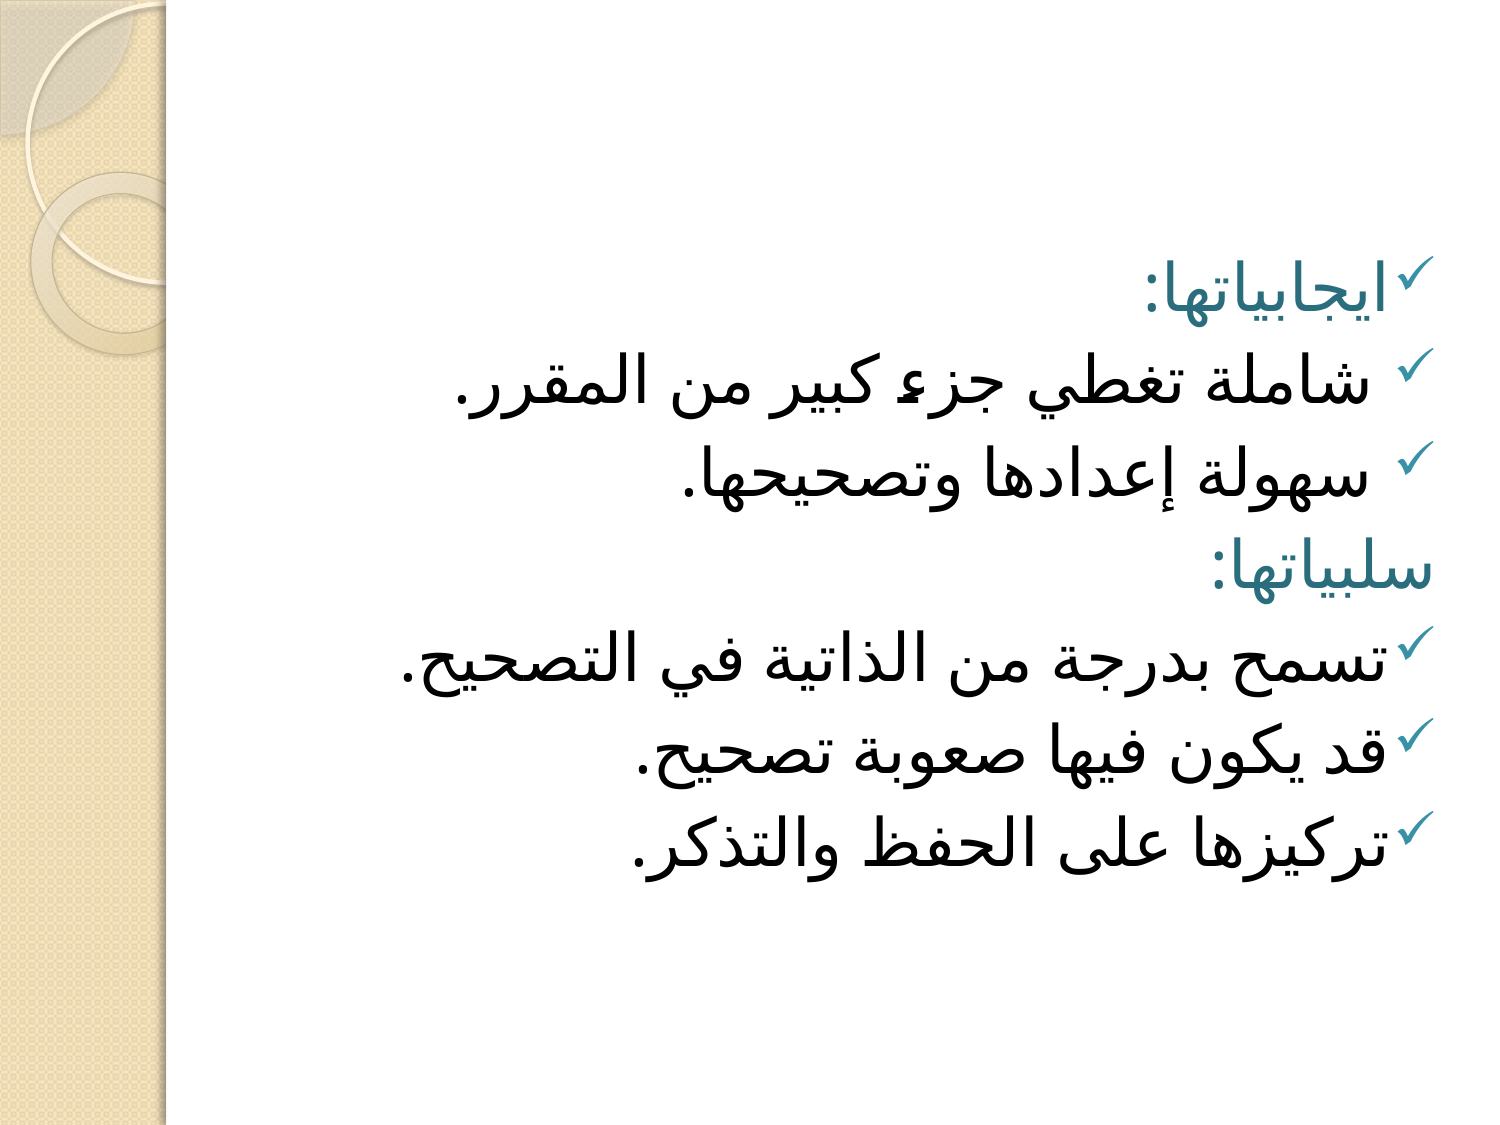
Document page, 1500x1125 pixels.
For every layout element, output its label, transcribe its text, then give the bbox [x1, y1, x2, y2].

list ايجابياتها: شاملة تغطي جزء كبير من المقرر. سهولة إعدادها وتصحيحها. سلبياتها: تسمح بدرجة من الذاتية في التصحيح. قد يكون فيها صعوبة تصحيح. تركيزها على الحفظ والتذكر. [235, 237, 1466, 1025]
